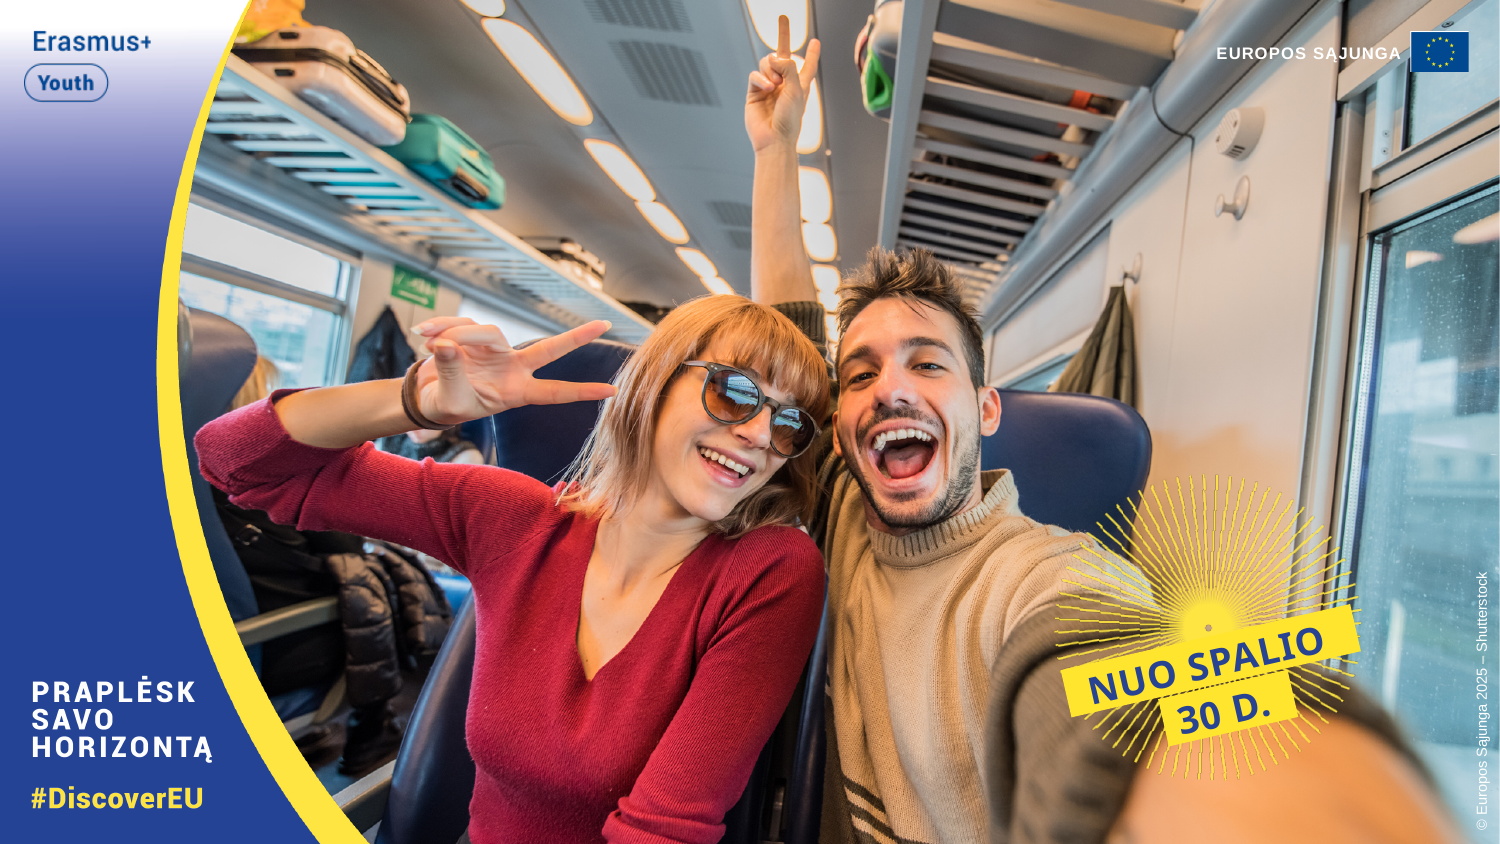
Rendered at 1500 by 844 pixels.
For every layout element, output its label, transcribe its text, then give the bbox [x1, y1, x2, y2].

list nuo spalio [1060, 604, 1361, 718]
list 30 d. [1158, 669, 1299, 747]
picture [0, 0, 1500, 844]
